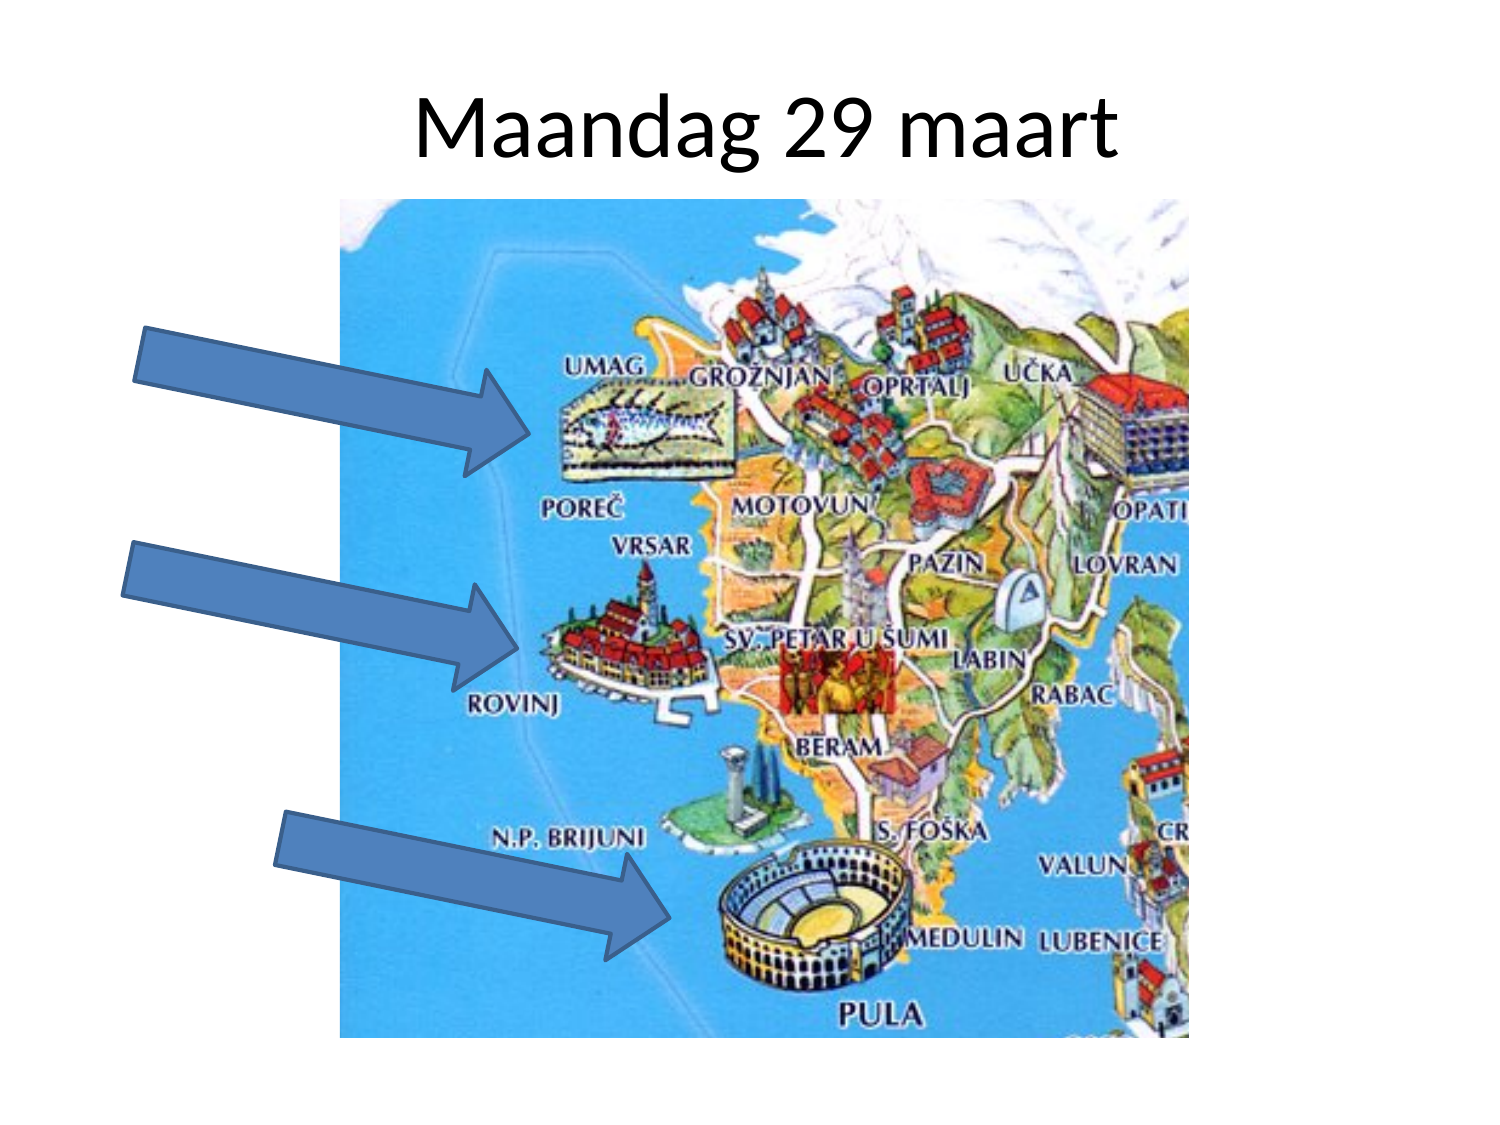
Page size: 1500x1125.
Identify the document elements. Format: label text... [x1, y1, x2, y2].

picture [339, 198, 1189, 1038]
text_box [132, 325, 334, 424]
text_box [120, 540, 334, 641]
title Maandag 29 maart [128, 0, 1404, 242]
text_box [272, 809, 334, 880]
